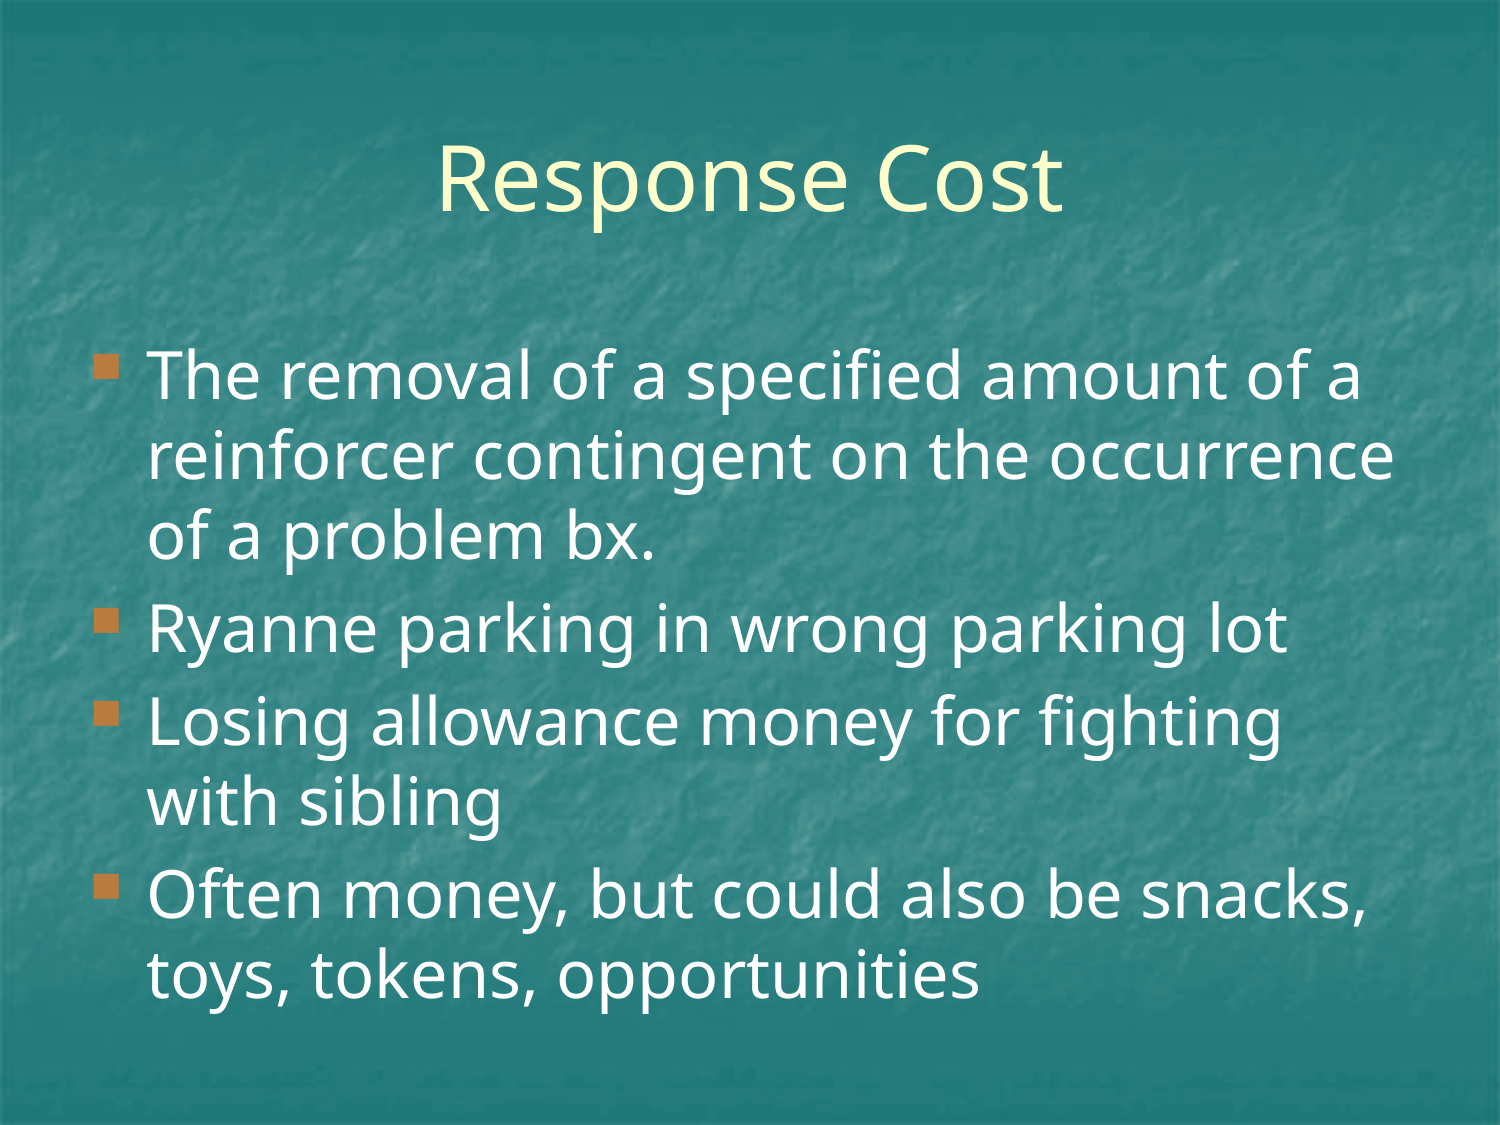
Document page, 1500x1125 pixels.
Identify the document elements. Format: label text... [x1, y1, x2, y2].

list The removal of a specified amount of a reinforcer contingent on the occurrence of a problem bx. Ryanne parking in wrong parking lot Losing allowance money for fighting with sibling Often money, but could also be snacks, toys, tokens, opportunities [74, 324, 1426, 1001]
title Response Cost [74, 62, 1426, 288]
